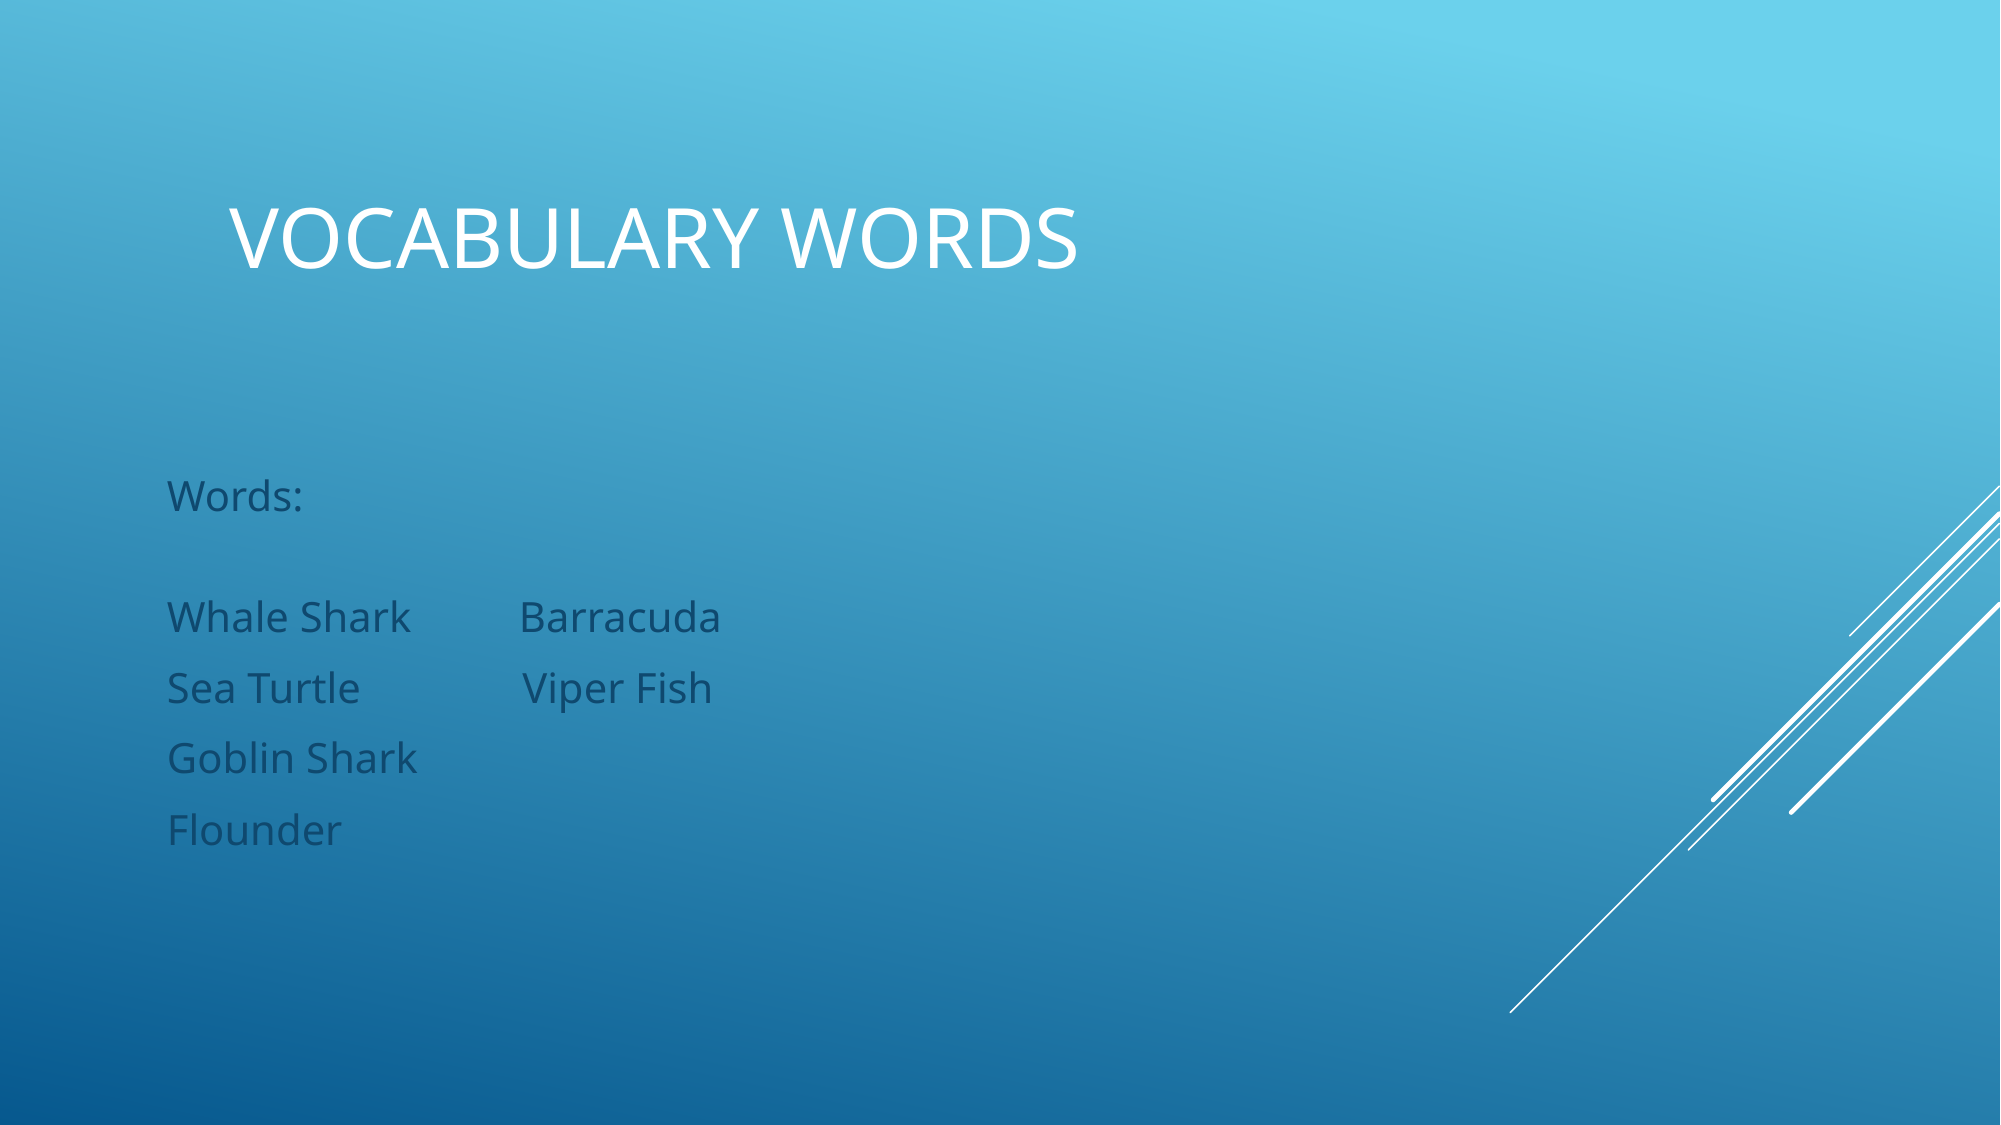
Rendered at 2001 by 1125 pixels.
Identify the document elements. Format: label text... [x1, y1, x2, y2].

title Vocabulary WORDS [214, 112, 1763, 359]
list Words: Whale Shark Barracuda Sea Turtle Viper Fish Goblin Shark Flounder [151, 445, 1553, 927]
